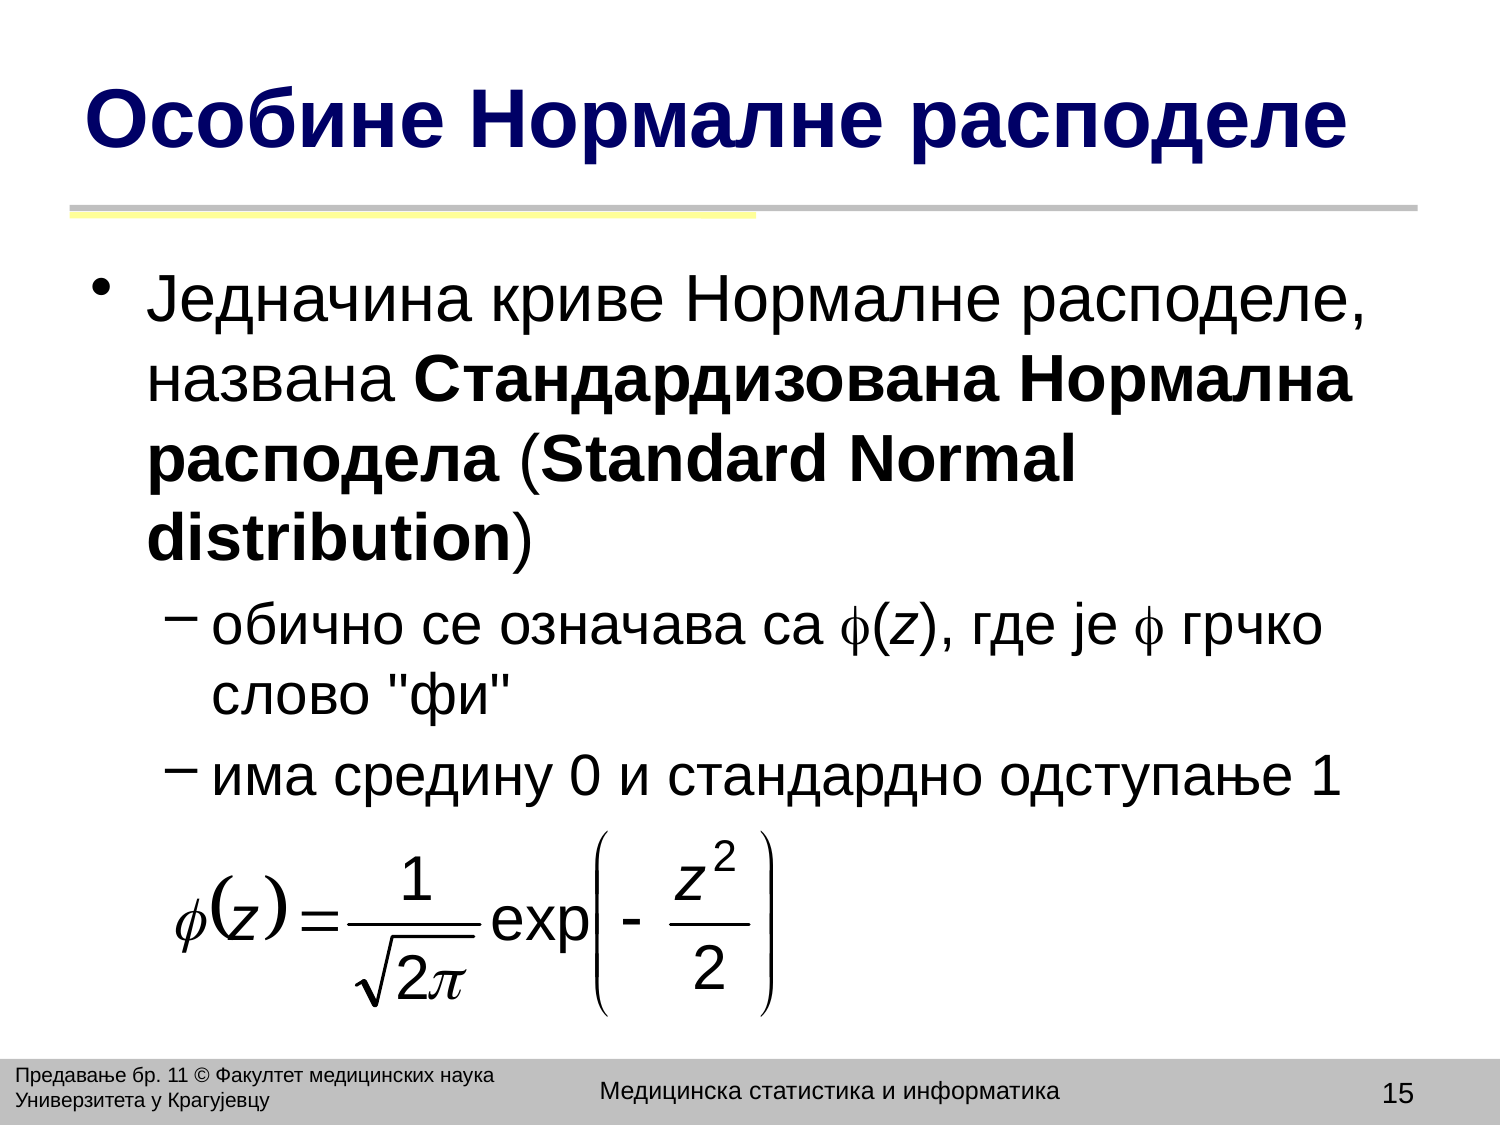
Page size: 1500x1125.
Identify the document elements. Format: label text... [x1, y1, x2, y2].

slide_number Предавање бр. 11 © Факултет медицинских наука Универзитета у Крагујевцу [0, 1053, 612, 1108]
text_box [164, 813, 792, 1036]
footer Медицинска статистика и информатика [512, 1066, 1149, 1125]
list Једначина криве Нормалне расподеле, названа Стандардизована Нормална расподела (Standard Normal distribution) обично се означава са (z), где је  грчко слово ''фи'' има средину 0 и стандардно одступање 1 [74, 526, 1426, 1023]
slide_number 15 [1163, 1066, 1430, 1125]
list Једначина криве Нормалне расподеле, названа Стандардизована Нормална расподела (Standard Normal distribution) обично се означава са (z), где је  грчко слово ''фи'' има средину 0 и стандардно одступање 1 [74, 246, 1426, 525]
title Особине Нормалне расподеле [69, 19, 1426, 208]
